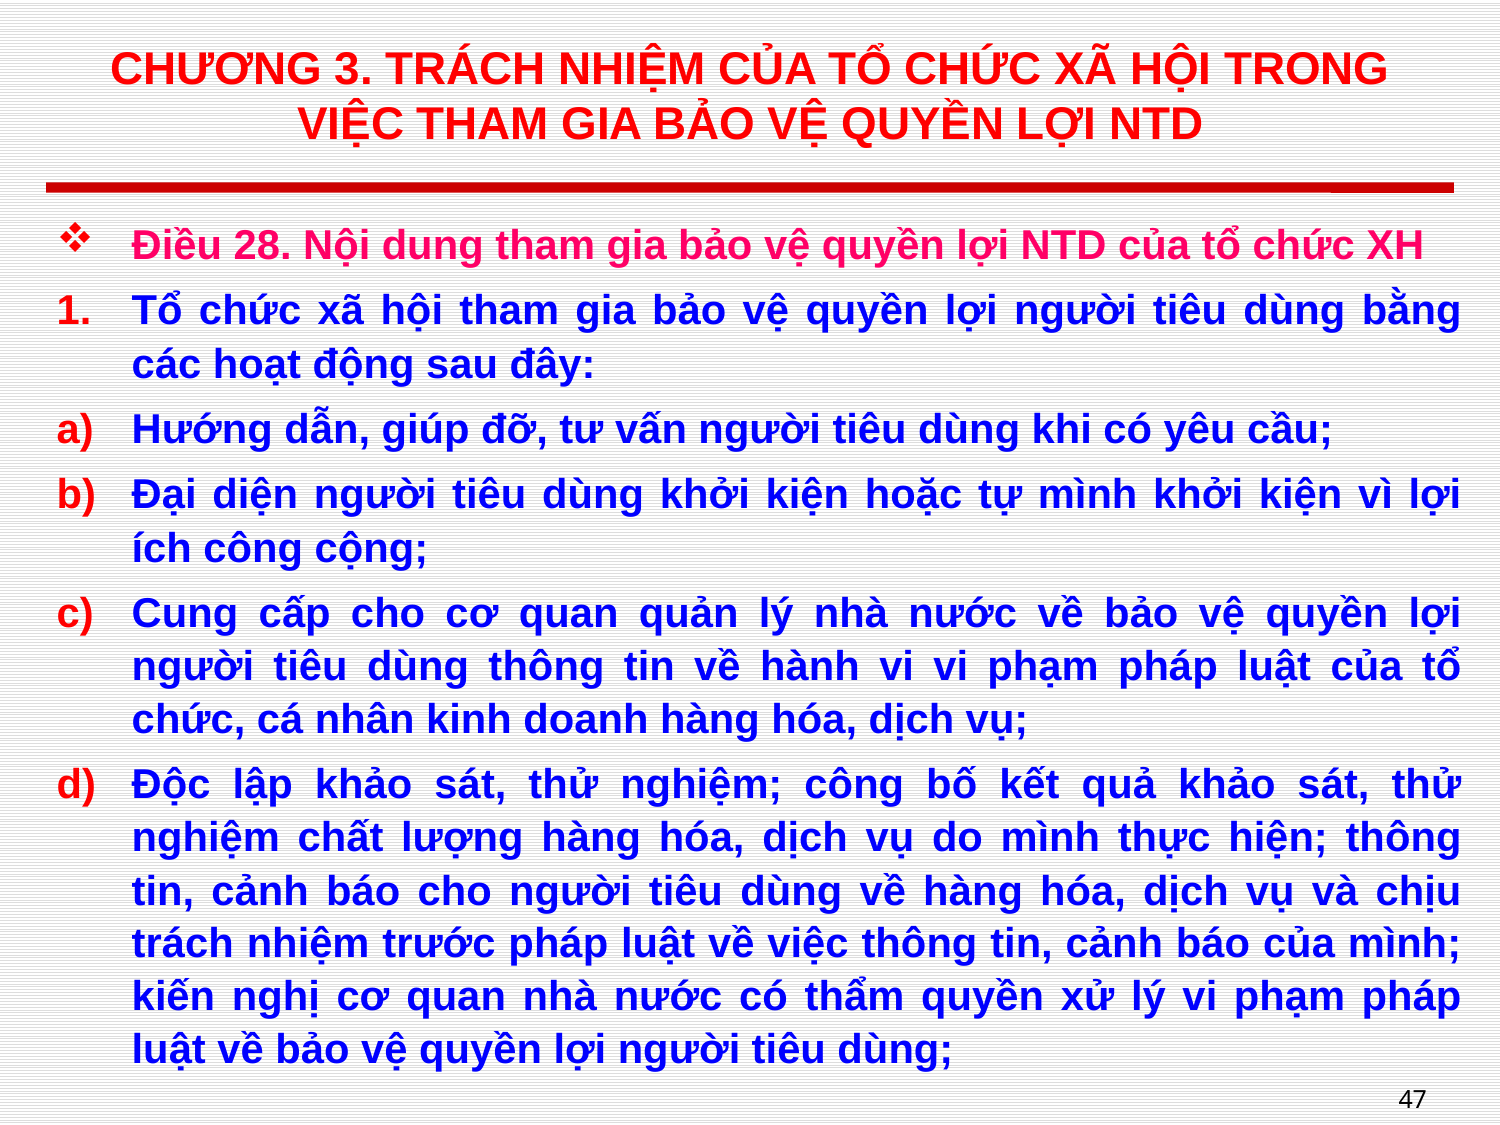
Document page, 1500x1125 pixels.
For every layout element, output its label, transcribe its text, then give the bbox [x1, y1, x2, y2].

title CHƯƠNG 3. TRÁCH NHIỆM CỦA TỔ CHỨC XÃ HỘI TRONG VIỆC THAM GIA BẢO VỆ QUYỀN LỢI NTD [38, 24, 1463, 163]
text_box Điều 28. Nội dung tham gia bảo vệ quyền lợi NTD của tổ chức XH Tổ chức xã hội tham gia bảo vệ quyền lợi người tiêu dùng bằng các hoạt động sau đây: Hướng dẫn, giúp đỡ, tư vấn người tiêu dùng khi có yêu cầu; Đại diện người tiêu dùng khởi kiện hoặc tự mình khởi kiện vì lợi ích công cộng; Cung cấp cho cơ quan quản lý nhà nước về bảo vệ quyền lợi người tiêu dùng thông tin về hành vi vi phạm pháp luật của tổ chức, cá nhân kinh doanh hàng hóa, dịch vụ; Độc lập khảo sát, thử nghiệm; công bố kết quả khảo sát, thử nghiệm chất lượng hàng hóa, dịch vụ do mình thực hiện; thông tin, cảnh báo cho người tiêu dùng về hàng hóa, dịch vụ và chịu trách nhiệm trước pháp luật về việc thông tin, cảnh báo của mình; kiến nghị cơ quan nhà nước có thẩm quyền xử lý vi phạm pháp luật về bảo vệ quyền lợi người tiêu dùng; [23, 199, 1477, 1088]
